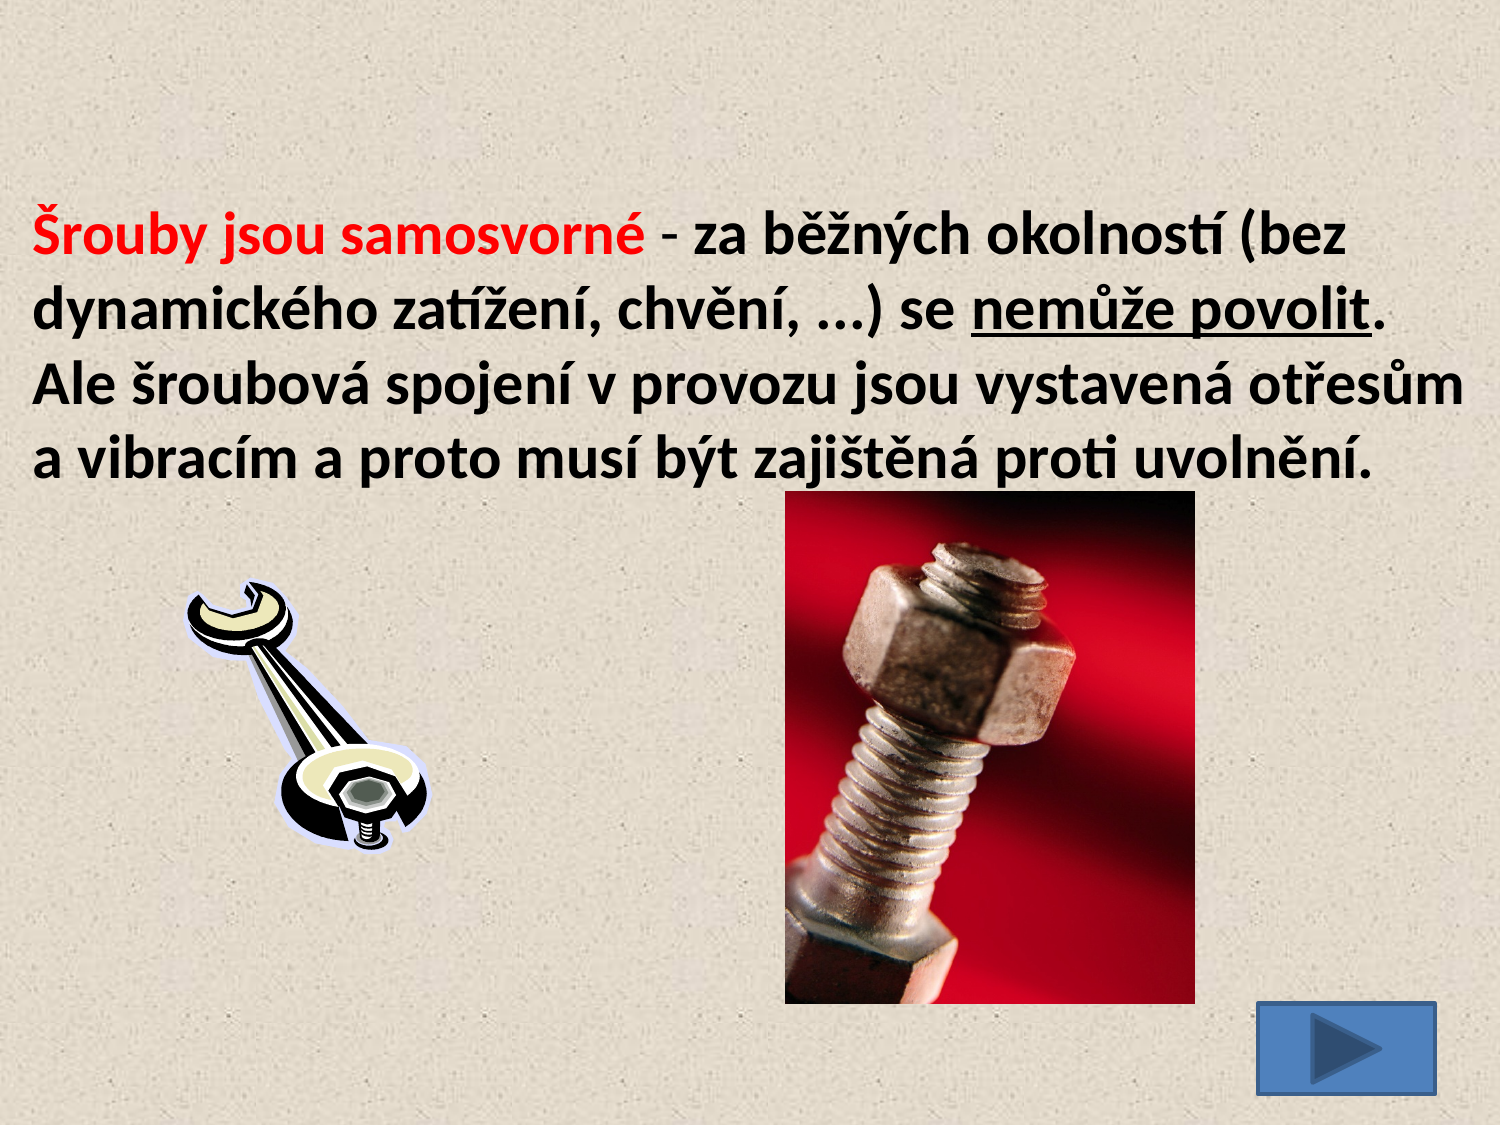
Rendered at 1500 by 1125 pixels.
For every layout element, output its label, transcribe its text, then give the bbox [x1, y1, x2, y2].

list Šrouby jsou samosvorné - za běžných okolností (bez dynamického zatížení, chvění, ...) se nemůže povolit. Ale šroubová spojení v provozu jsou vystavená otřesům a vibracím a proto musí být zajištěná proti uvolnění. [17, 184, 1500, 634]
picture [0, 0, 1500, 1125]
text_box [1256, 1001, 1437, 1096]
